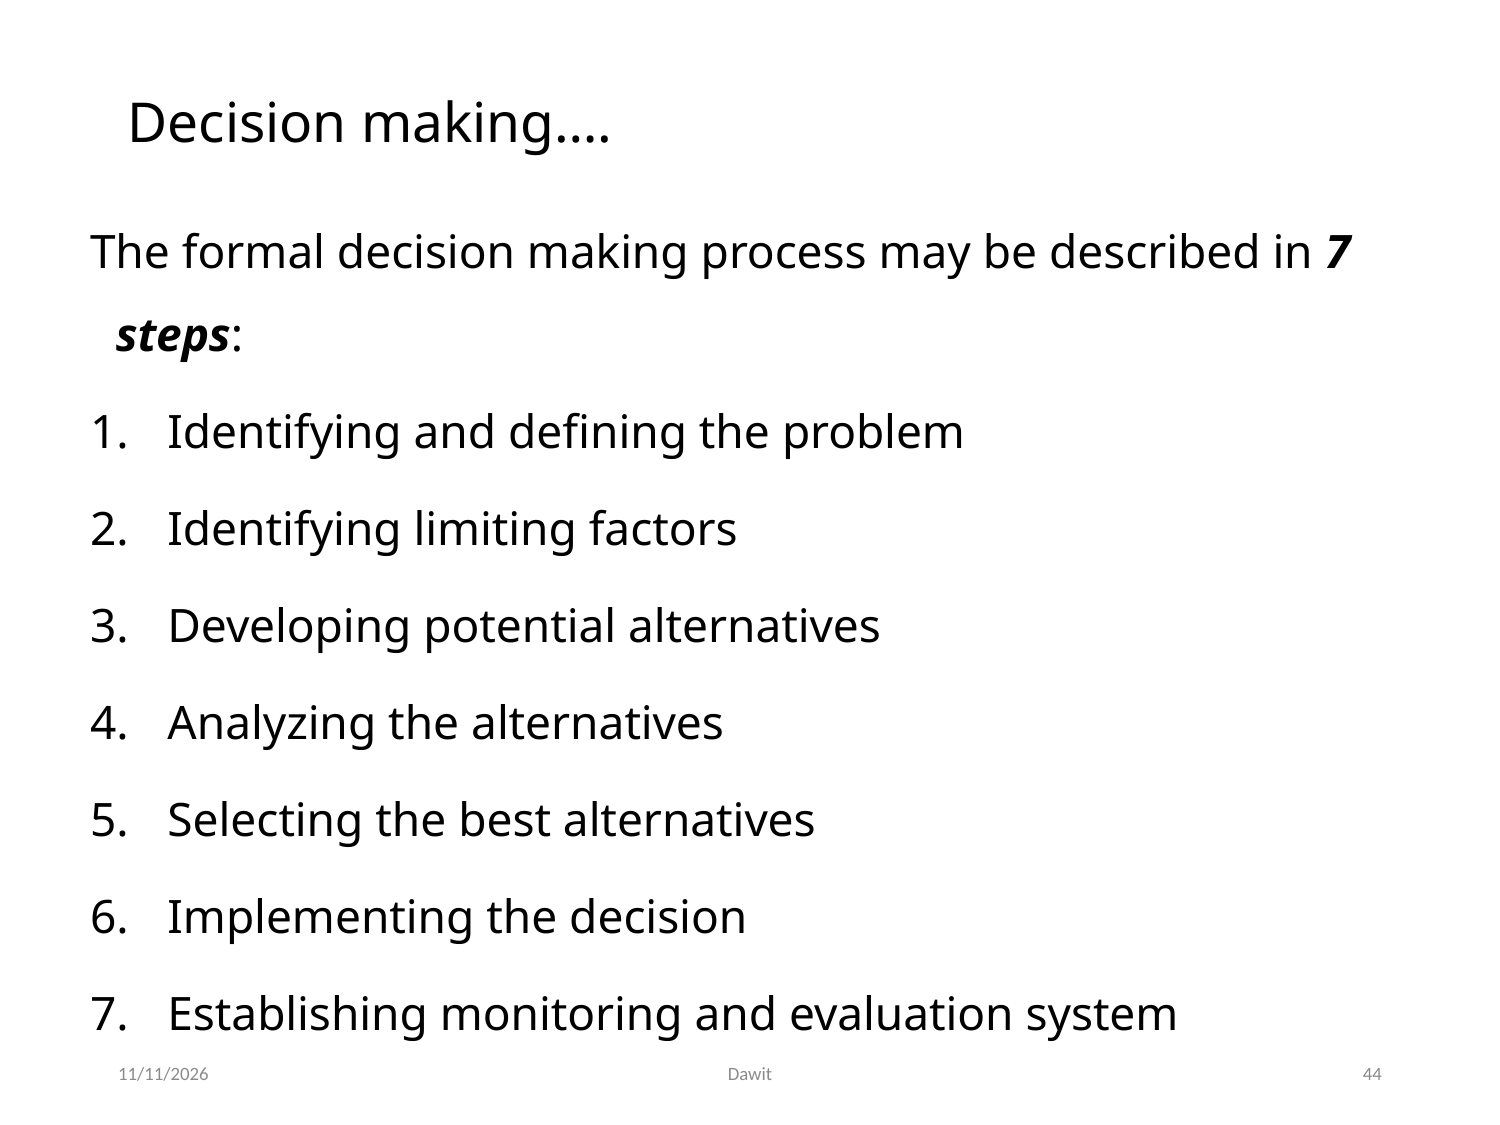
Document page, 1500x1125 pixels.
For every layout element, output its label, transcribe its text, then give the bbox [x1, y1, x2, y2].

footer Dawit [496, 1042, 1004, 1103]
title Decision making…. [112, 87, 1466, 163]
slide_number 44 [1059, 1042, 1397, 1103]
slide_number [103, 1042, 441, 1103]
list The formal decision making process may be described in 7 steps: Identifying and defining the problem Identifying limiting factors Developing potential alternatives Analyzing the alternatives Selecting the best alternatives Implementing the decision Establishing monitoring and evaluation system [75, 187, 1466, 1050]
